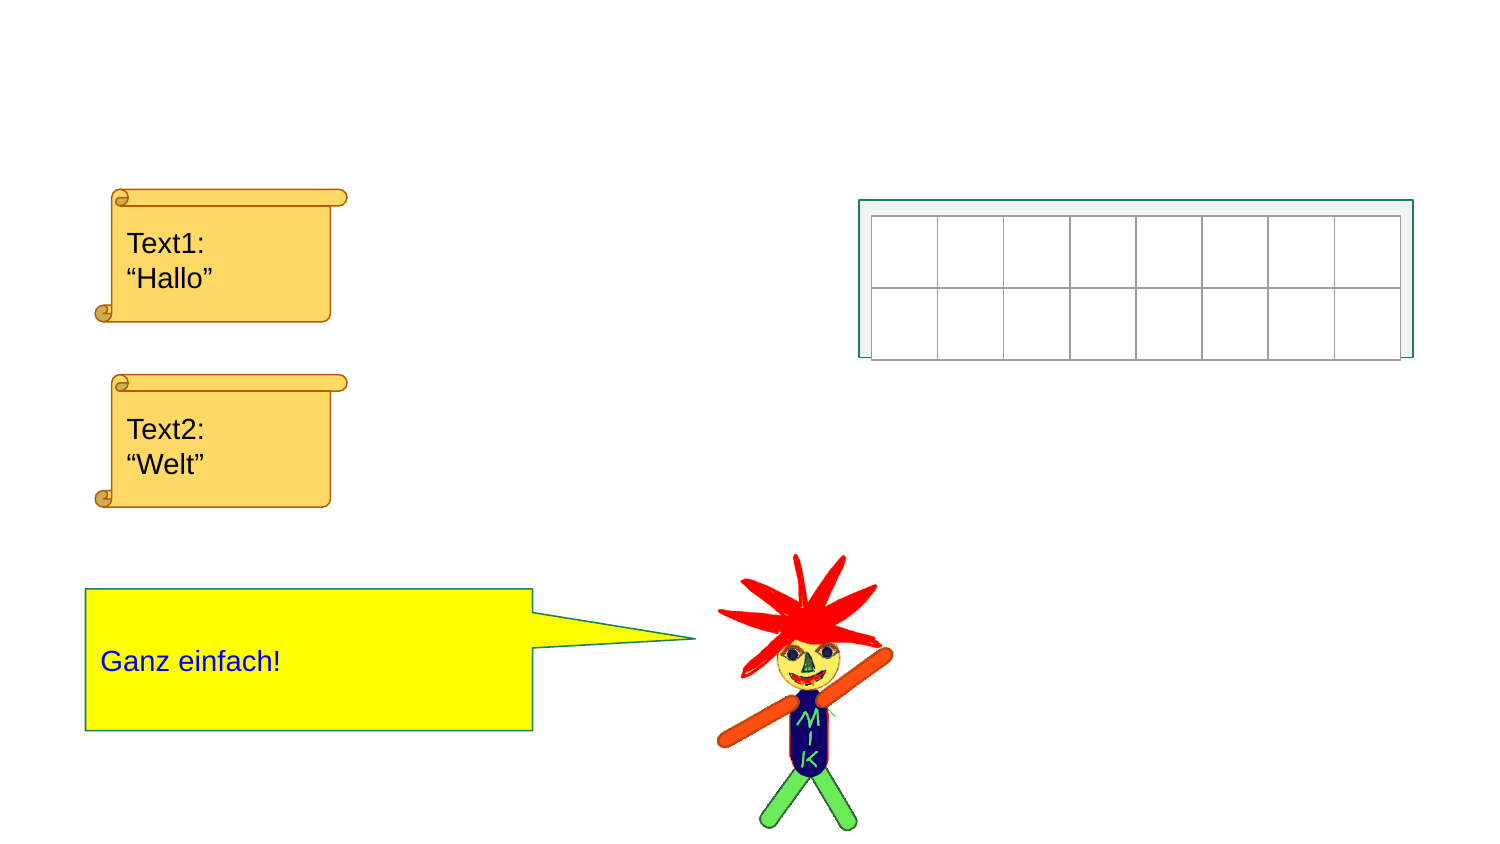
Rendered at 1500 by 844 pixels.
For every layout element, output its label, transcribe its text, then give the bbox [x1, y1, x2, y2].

table_header [1004, 217, 1069, 287]
text_box Ganz einfach! [85, 588, 693, 731]
table_header [1335, 217, 1400, 287]
table_header [1071, 217, 1135, 287]
table_header [1203, 217, 1267, 287]
table_header [1137, 217, 1201, 287]
table_cell [872, 289, 937, 359]
table_header [872, 217, 937, 287]
table_header [1269, 217, 1334, 287]
text_box [858, 200, 1414, 358]
table_cell [1137, 289, 1201, 359]
table_cell [1203, 289, 1267, 359]
table_cell [1004, 289, 1069, 359]
picture [698, 546, 906, 838]
table_cell [1071, 289, 1135, 359]
text_box Text1: “Hallo” [95, 189, 348, 322]
table_cell [1335, 289, 1400, 359]
table_cell [938, 289, 1003, 359]
table_cell [1269, 289, 1334, 359]
text_box Text2: “Welt” [95, 374, 348, 508]
table_header [938, 217, 1003, 287]
